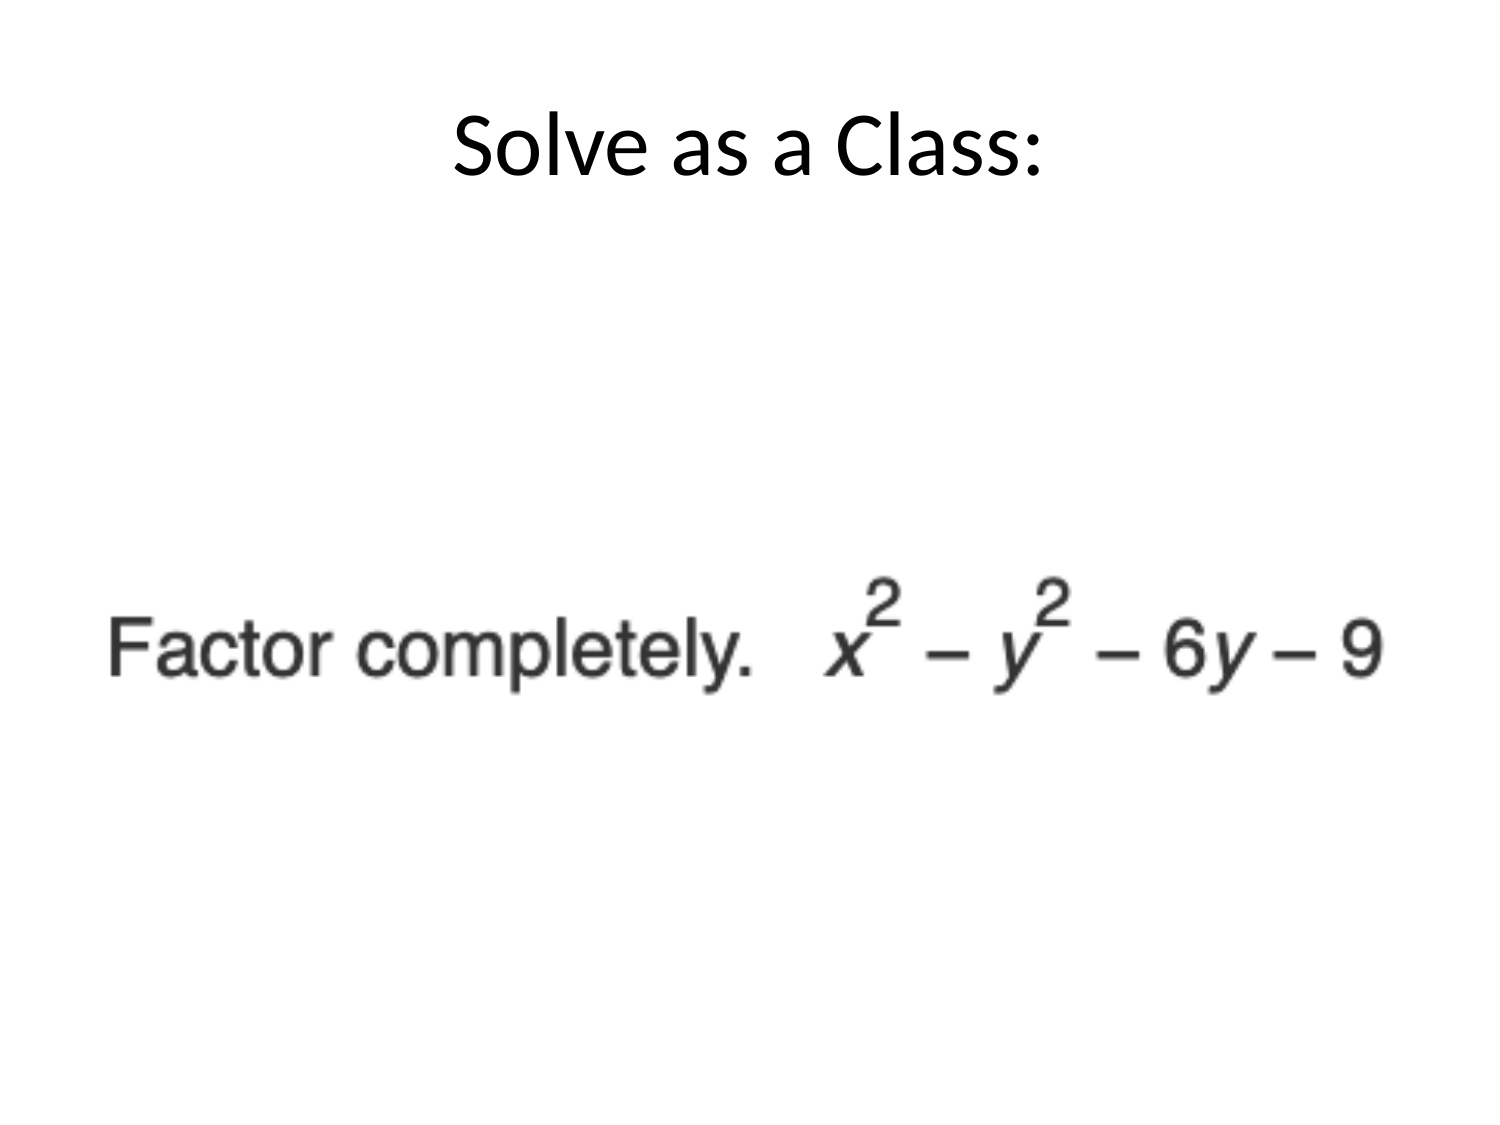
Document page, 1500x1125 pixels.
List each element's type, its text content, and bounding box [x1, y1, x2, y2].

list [74, 262, 1426, 1006]
title Solve as a Class: [75, 45, 1425, 233]
